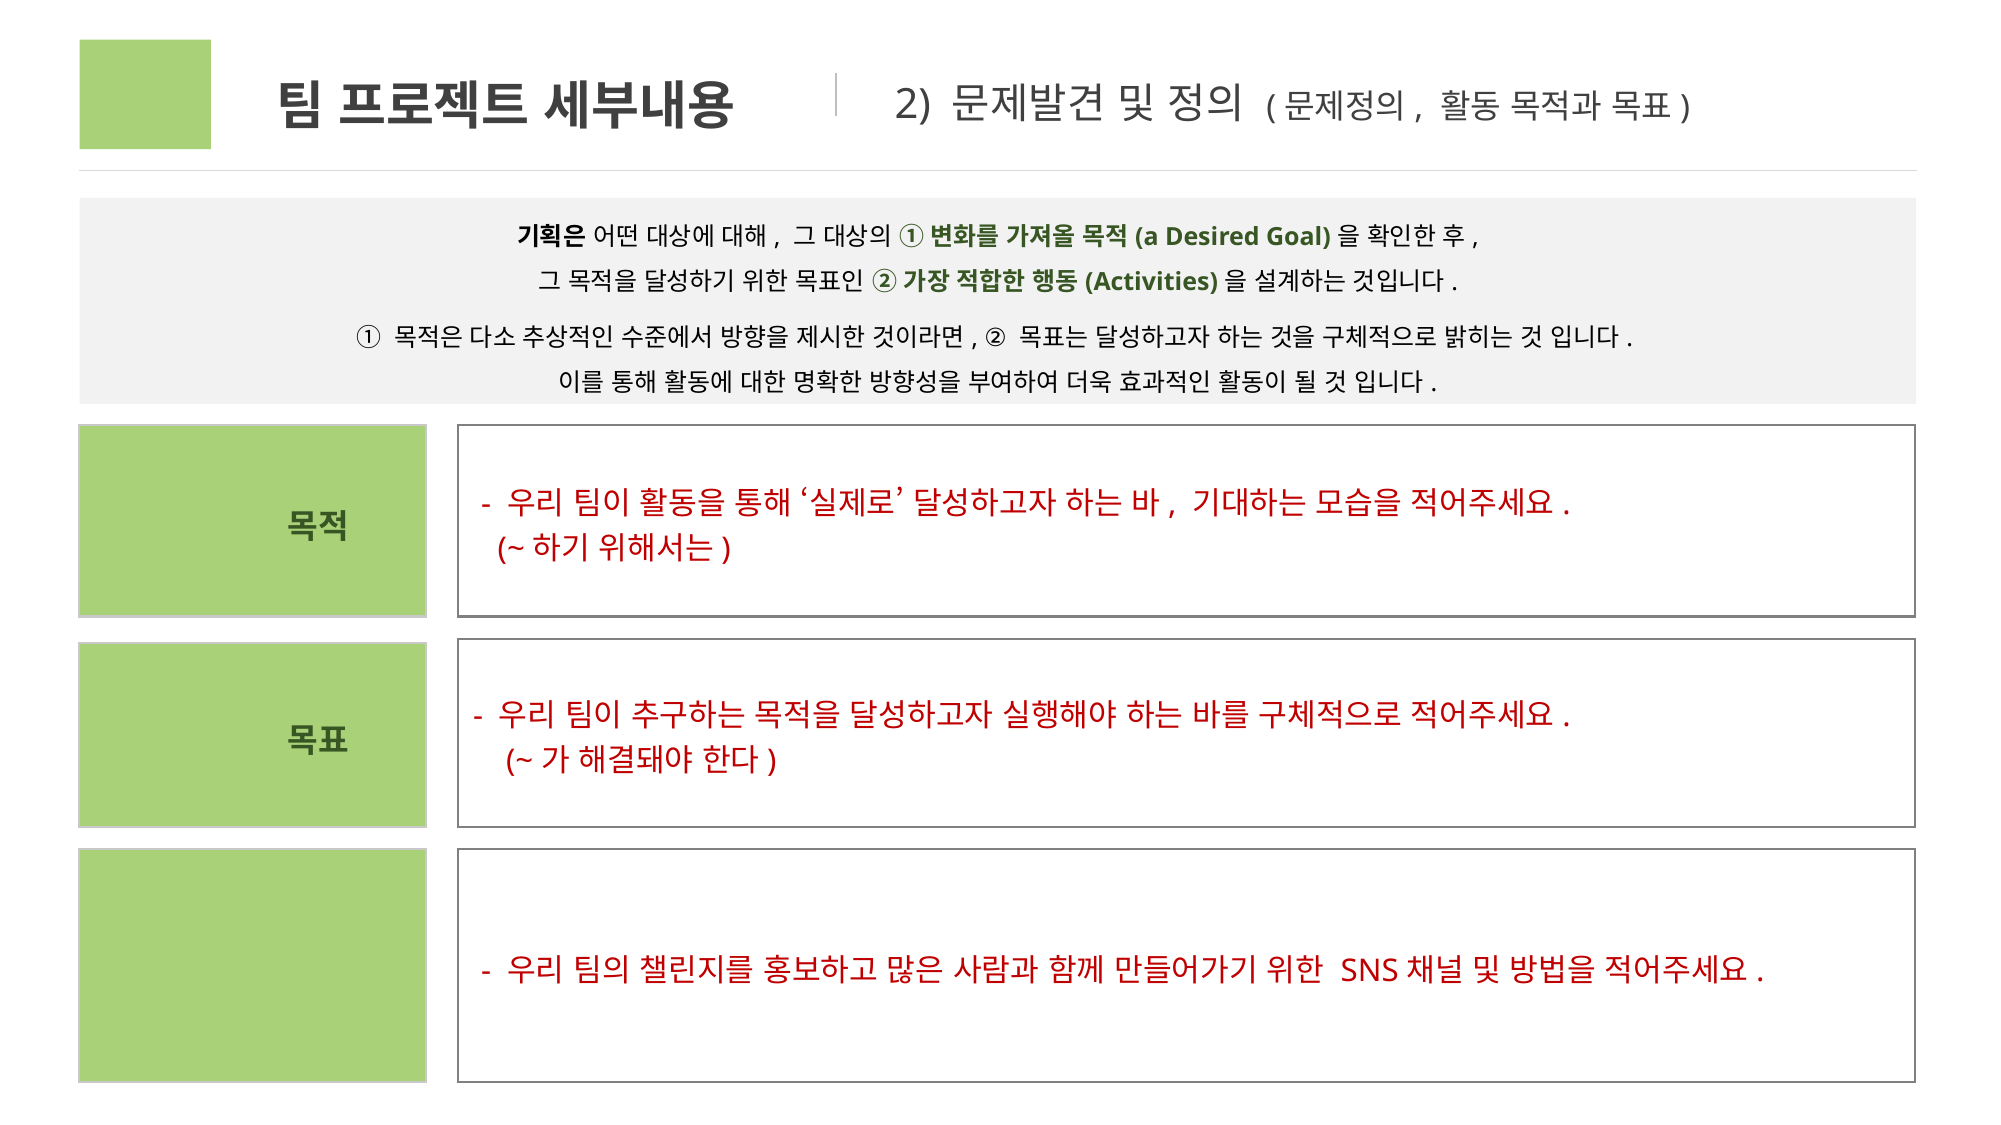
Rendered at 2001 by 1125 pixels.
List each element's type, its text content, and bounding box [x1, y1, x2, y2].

text_box 기획은 어떤 대상에 대해, 그 대상의 ① 변화를 가져올 목적(a Desired Goal)을 확인한 후, 그 목적을 달성하기 위한 목표인 ② 가장 적합한 행동(Activities)을 설계하는 것입니다. ① 목적은 다소 추상적인 수준에서 방향을 제시한 것이라면, ② 목표는 달성하고자 하는 것을 구체적으로 밝히는 것 입니다. 이를 통해 활동에 대한 명확한 방향성을 부여하여 더욱 효과적인 활동이 될 것 입니다. [79, 197, 1917, 405]
text_box 추구하는 목적 [78, 424, 427, 618]
text_box - 우리 팀이 활동을 통해 ‘실제로’ 달성하고자 하는 바, 기대하는 모습을 적어주세요. (~하기 위해서는) [457, 424, 1916, 618]
text_box 팀 프로젝트 세부내용 [261, 53, 824, 143]
text_box 구체적인 목표 [78, 642, 427, 828]
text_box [79, 39, 211, 150]
text_box - 우리 팀이 추구하는 목적을 달성하고자 실행해야 하는 바를 구체적으로 적어주세요. (~가 해결돼야 한다) [457, 638, 1916, 828]
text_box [79, 848, 1915, 1083]
text_box 2) 문제발견 및 정의 (문제정의, 활동 목적과 목표) [880, 59, 1824, 135]
